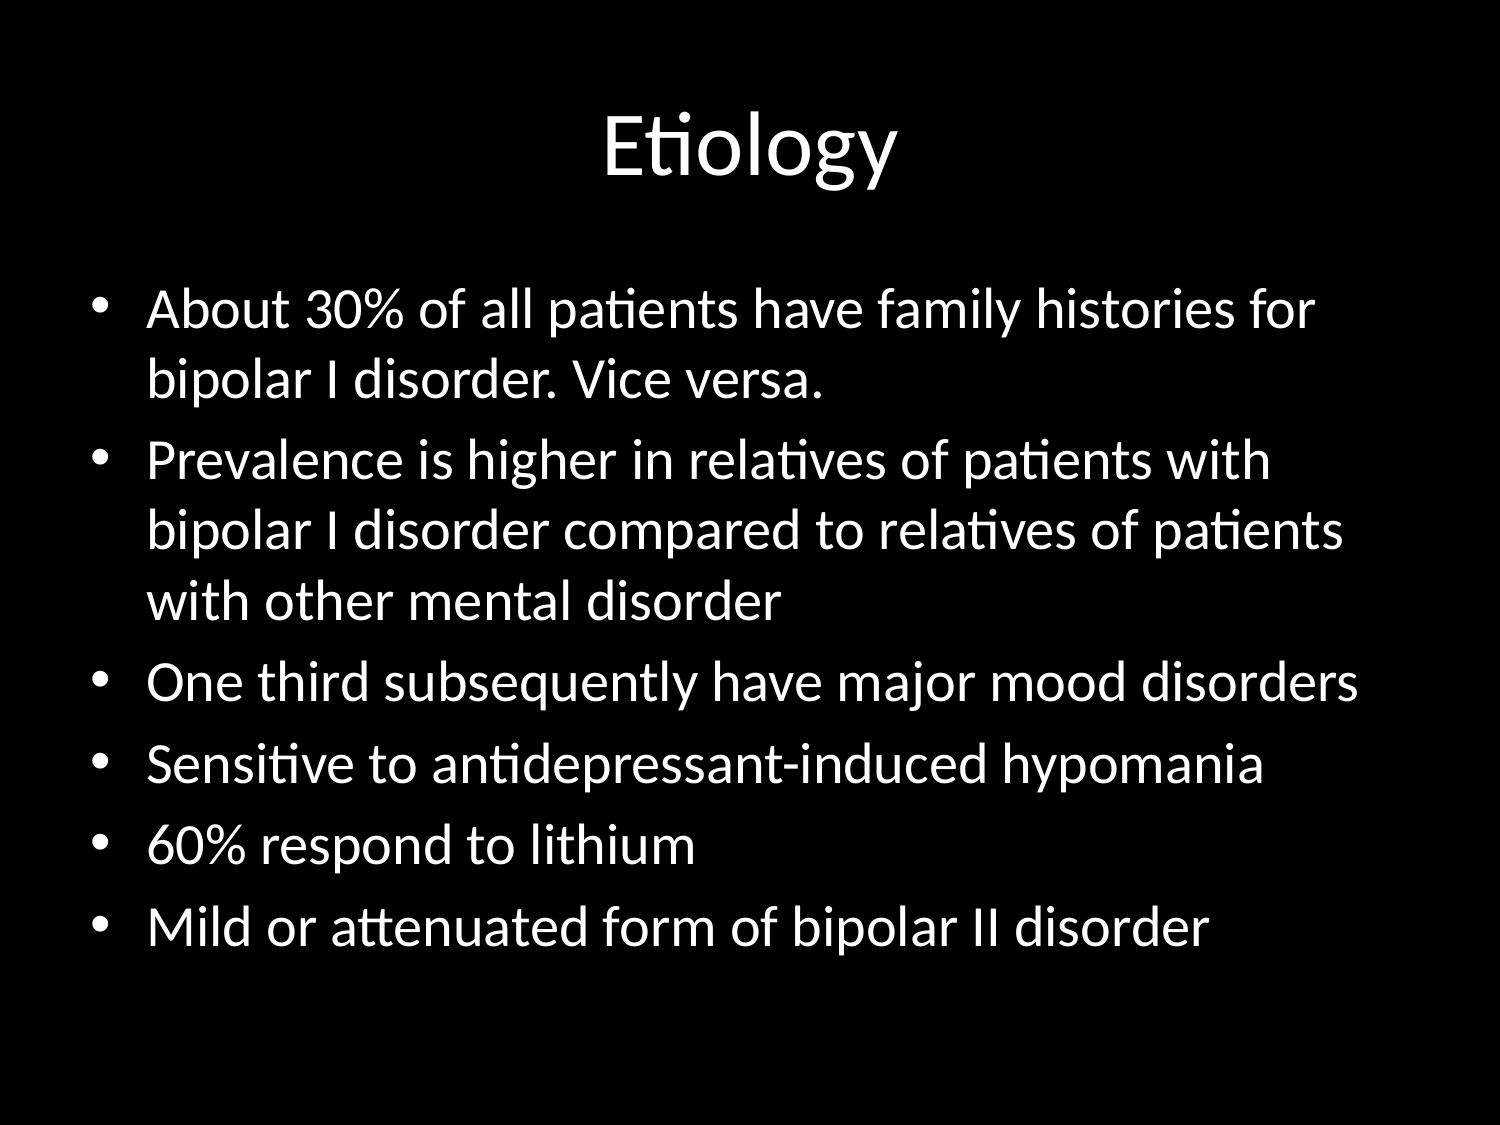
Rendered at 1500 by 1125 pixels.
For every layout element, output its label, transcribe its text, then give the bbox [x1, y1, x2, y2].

title Etiology [75, 45, 1425, 233]
list About 30% of all patients have family histories for bipolar I disorder. Vice versa. Prevalence is higher in relatives of patients with bipolar I disorder compared to relatives of patients with other mental disorder One third subsequently have major mood disorders Sensitive to antidepressant-induced hypomania 60% respond to lithium Mild or attenuated form of bipolar II disorder [75, 262, 1425, 1005]
